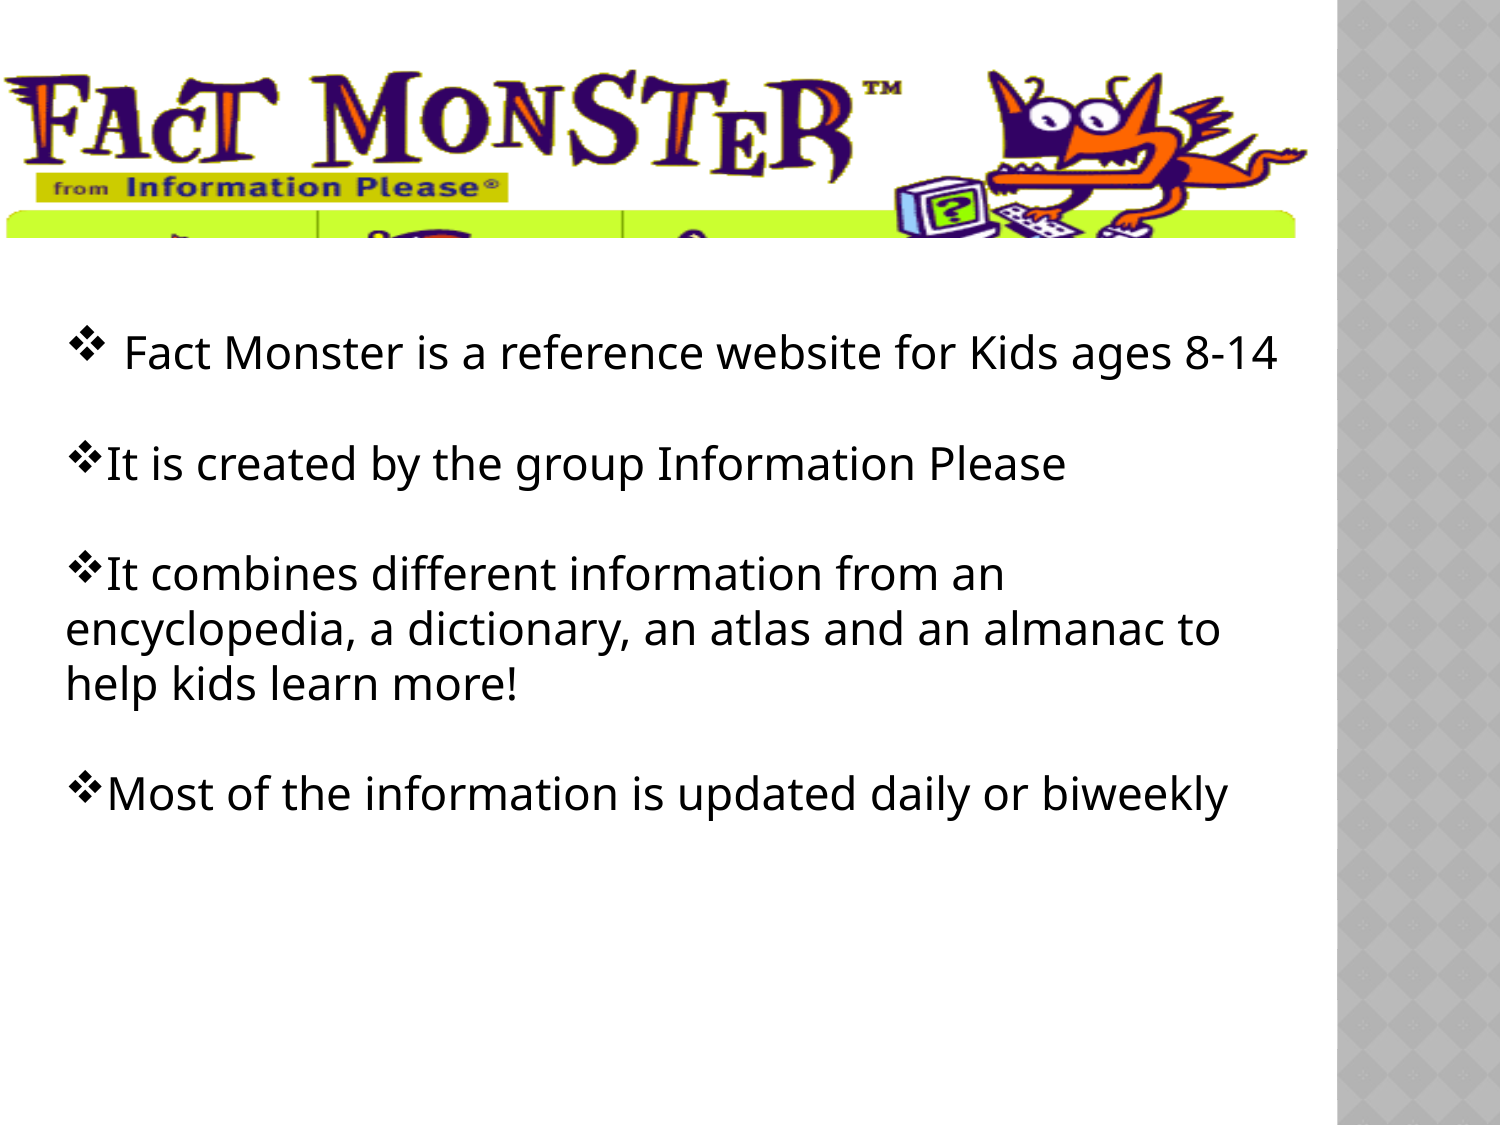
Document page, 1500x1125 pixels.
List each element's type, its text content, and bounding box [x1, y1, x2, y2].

text_box Fact Monster is a reference website for Kids ages 8-14 It is created by the group Information Please It combines different information from an encyclopedia, a dictionary, an atlas and an almanac to help kids learn more! Most of the information is updated daily or biweekly [49, 312, 1325, 1018]
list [0, 62, 1326, 238]
